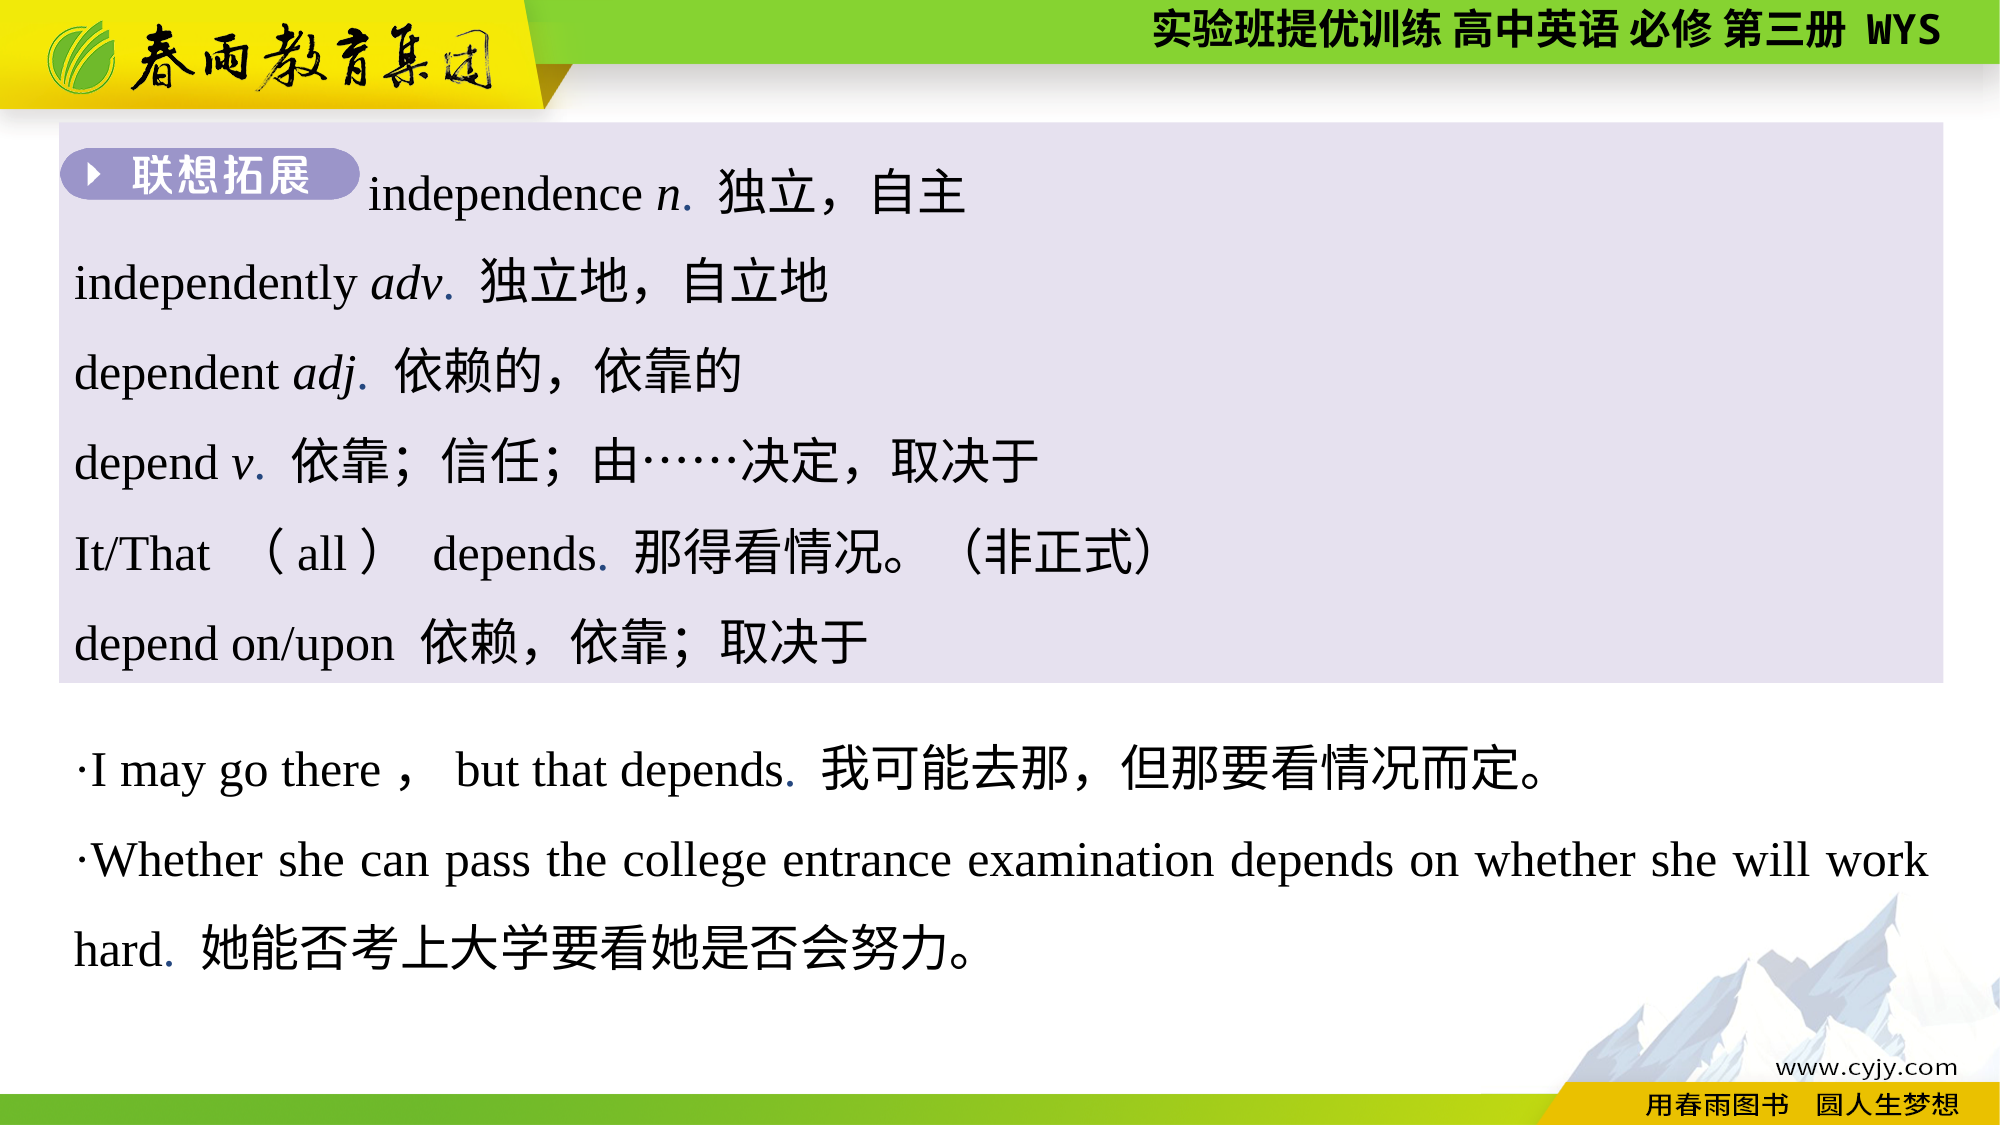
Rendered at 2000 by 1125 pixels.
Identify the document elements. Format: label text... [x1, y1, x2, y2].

picture [0, 0, 2000, 1125]
list independence n. 独立，自主 independently adv. 独立地，自立地 dependent adj. 依赖的，依靠的 depend v. 依靠；信任；由……决定，取决于 It/That （all） depends. 那得看情况。（非正式） depend on/upon 依赖，依靠；取决于 [59, 122, 1944, 683]
text_box ·I may go there，but that depends. 我可能去那，但那要看情况而定。 ·Whether she can pass the college entrance examination depends on whether she will work hard. 她能否考上大学要看她是否会努力。 [59, 699, 1944, 985]
